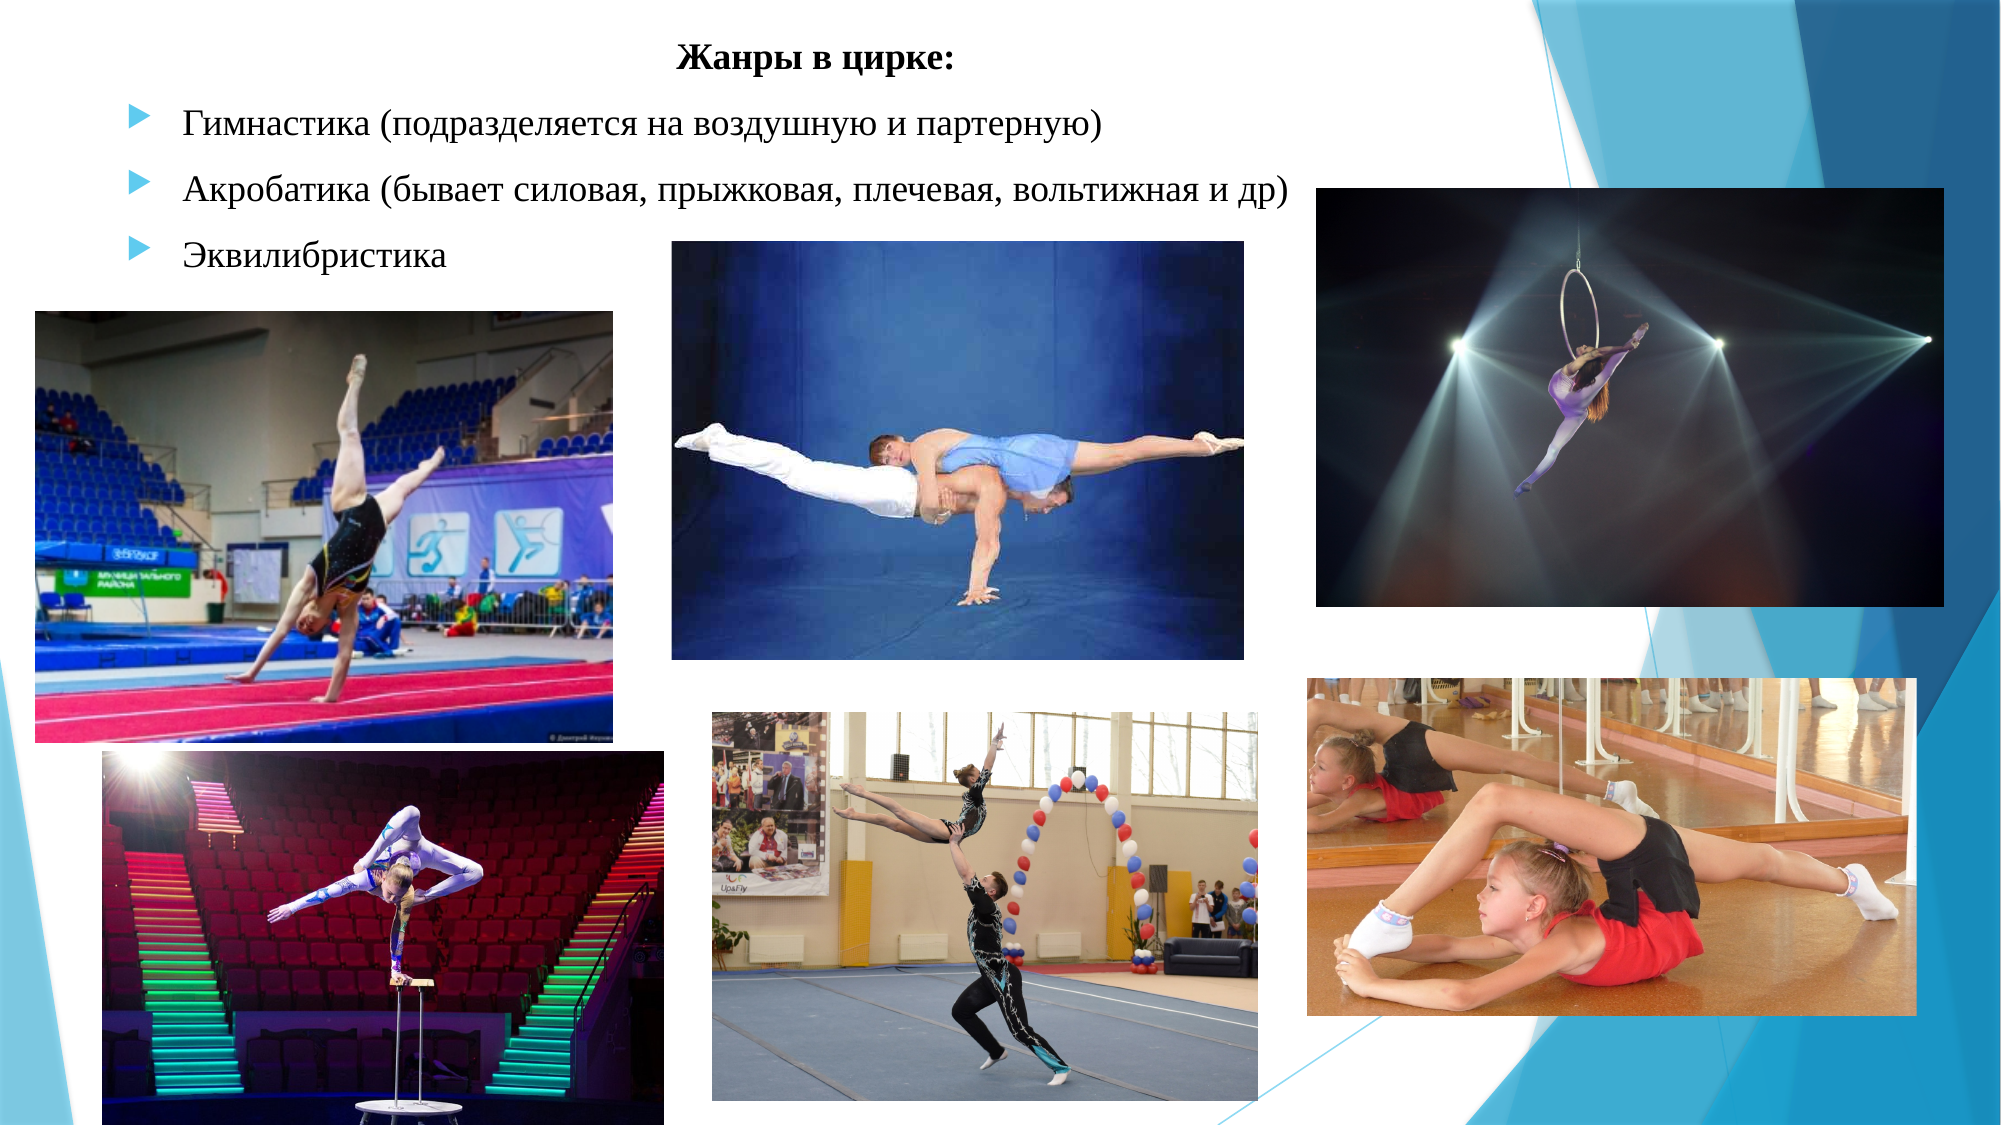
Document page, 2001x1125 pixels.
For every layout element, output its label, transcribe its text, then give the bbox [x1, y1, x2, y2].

picture [1315, 187, 1945, 608]
picture [670, 241, 1245, 661]
picture [1306, 678, 1918, 1016]
picture [102, 750, 664, 1125]
list Жанры в цирке: Гимнастика (подразделяется на воздушную и партерную) Акробатика (бывает силовая, прыжковая, плечевая, вольтижная и др) Эквилибристика [111, 24, 1522, 991]
picture [35, 310, 614, 744]
picture [711, 711, 1259, 1101]
